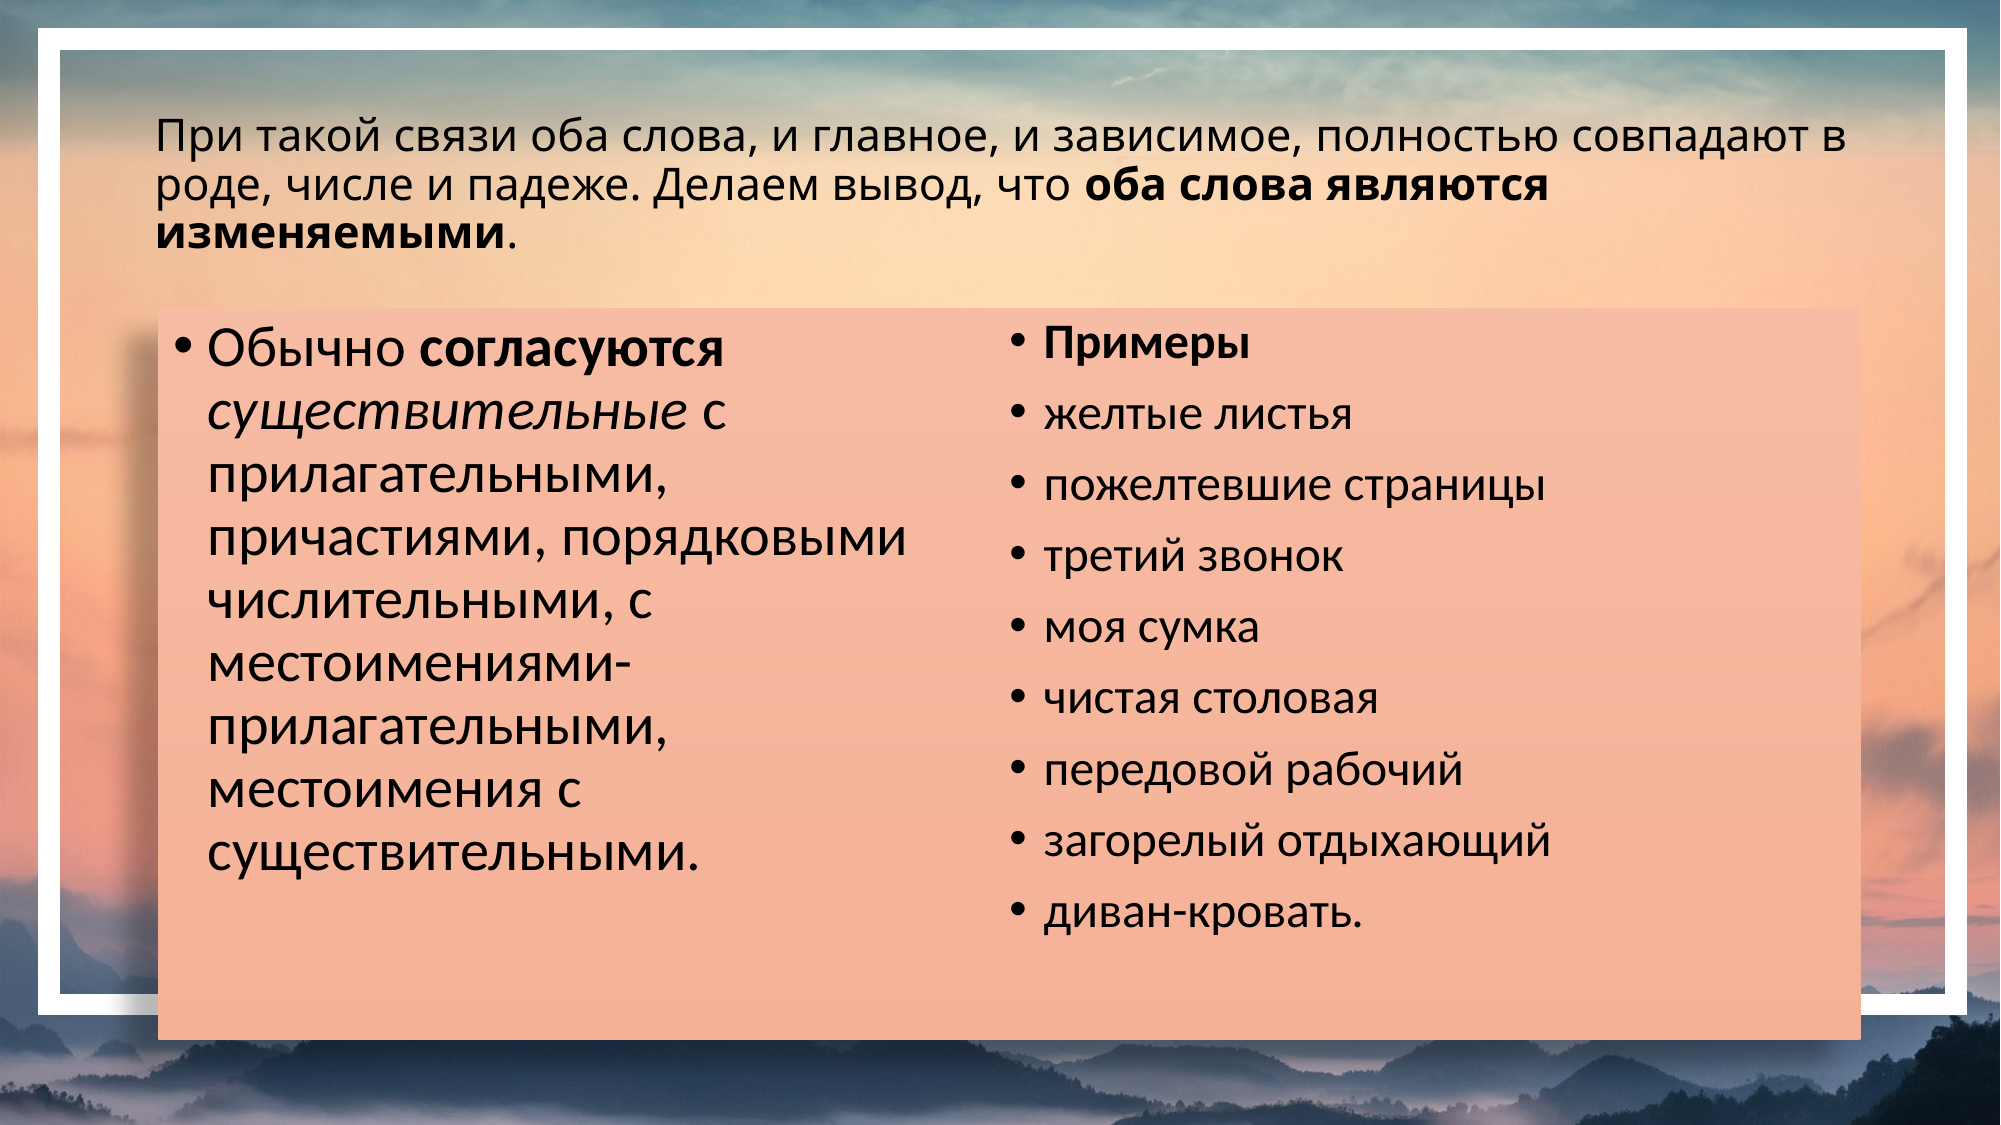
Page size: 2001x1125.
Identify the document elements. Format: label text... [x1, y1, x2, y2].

list Обычно согласуются существительные с прилагательными, причастиями, порядковыми числительными, с местоимениями-прилагательными, местоимения с существительными. Примеры желтые листья пожелтевшие страницы третий звонок моя сумка чистая столовая передовой рабочий загорелый отдыхающий диван-кровать. [158, 308, 1861, 1040]
picture [0, 0, 2000, 1125]
title При такой связи оба слова, и главное, и зависимое, полностью совпадают в роде, числе и падеже. Делаем вывод, что оба слова являются изменяемыми. [139, 103, 1865, 322]
